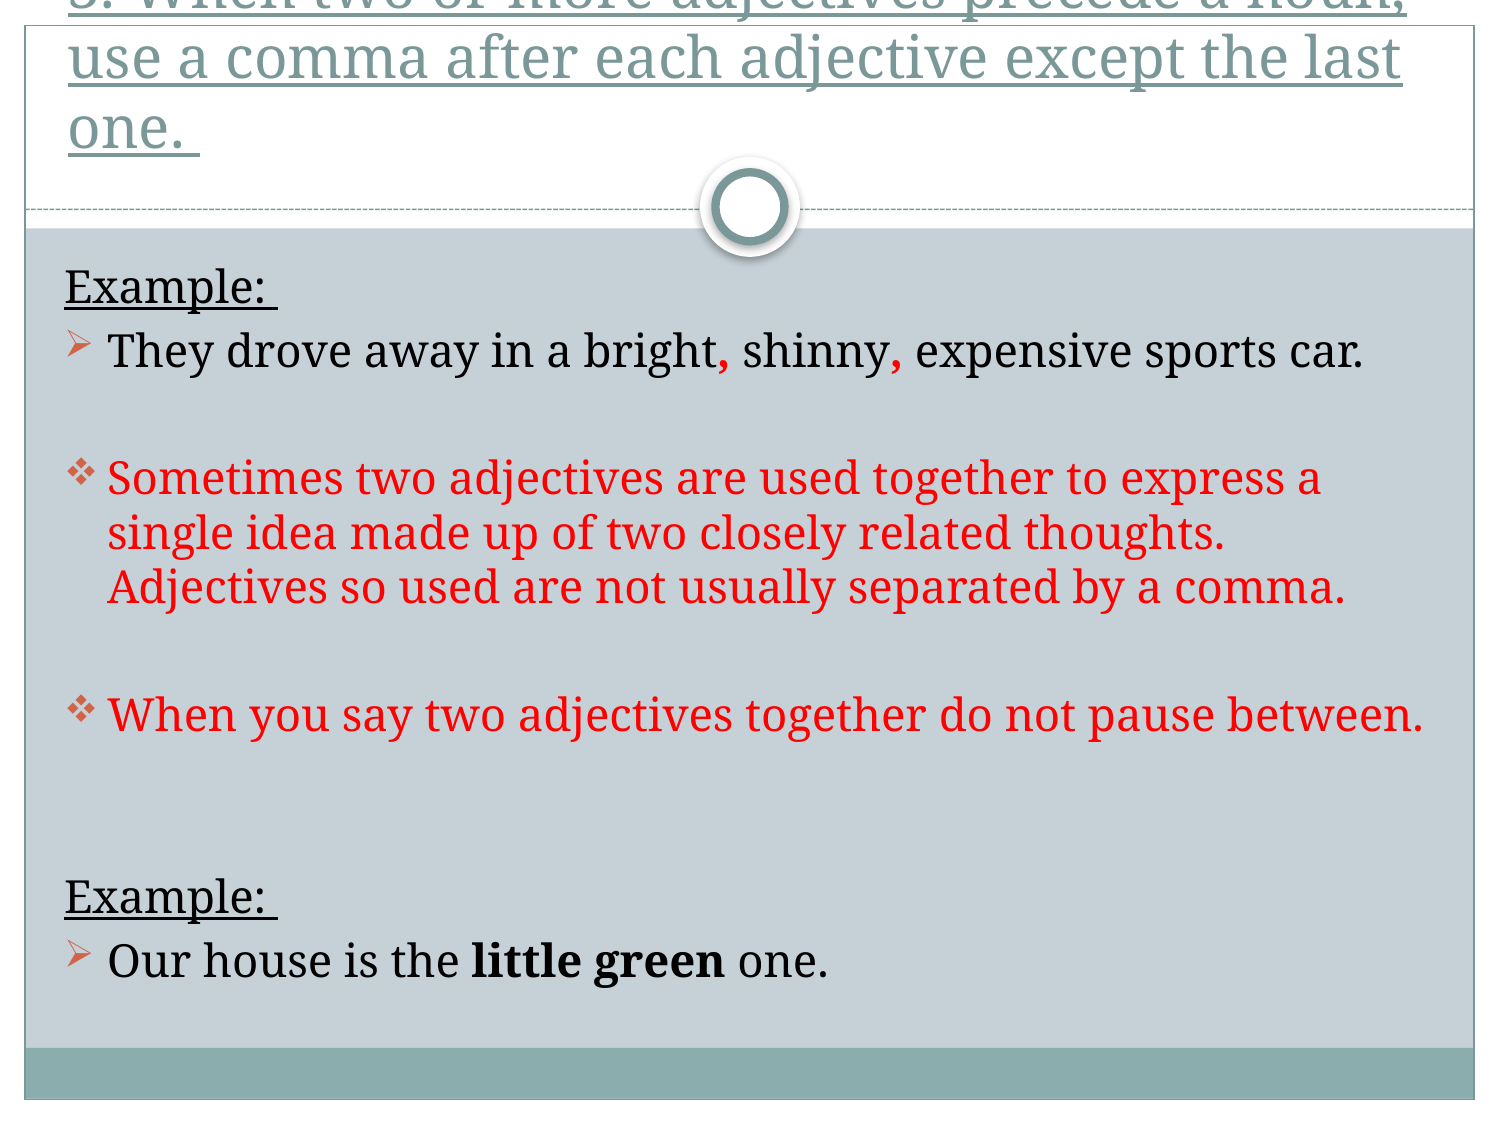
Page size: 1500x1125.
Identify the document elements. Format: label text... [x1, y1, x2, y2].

list Example: They drove away in a bright, shinny, expensive sports car. Sometimes two adjectives are used together to express a single idea made up of two closely related thoughts. Adjectives so used are not usually separated by a comma. When you say two adjectives together do not pause between. Example: Our house is the little green one. [49, 250, 1445, 1001]
title 3. When two or more adjectives precede a noun, use a comma after each adjective except the last one. [53, 42, 1454, 168]
